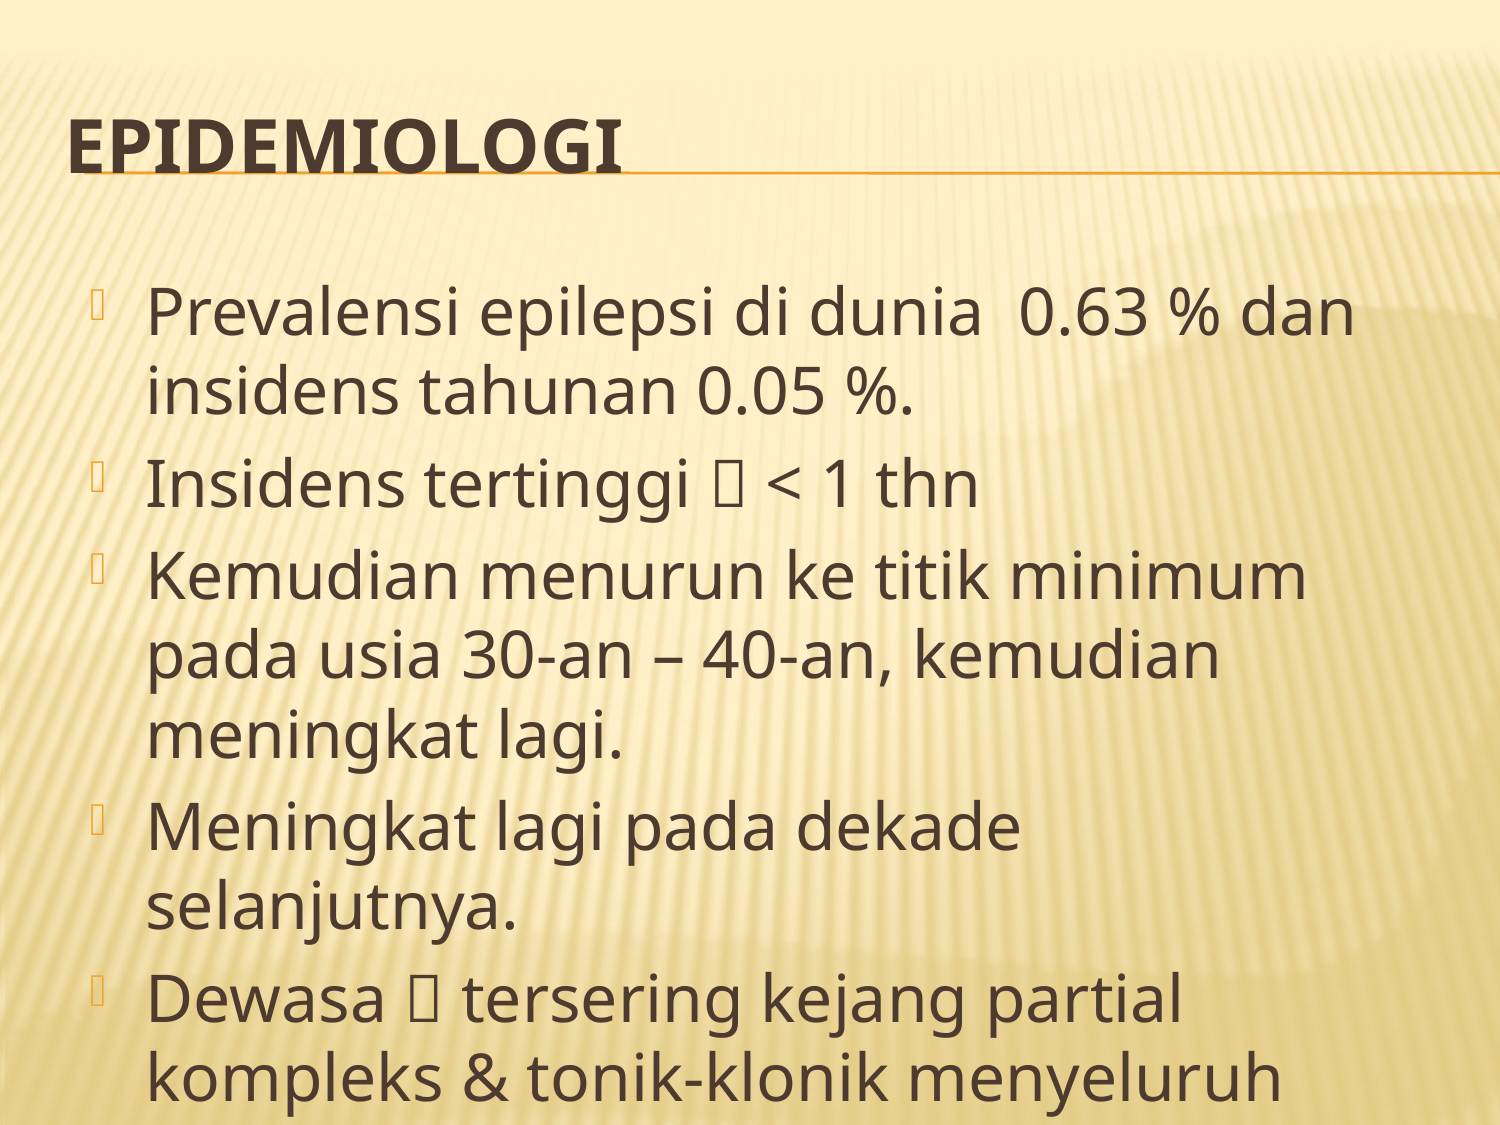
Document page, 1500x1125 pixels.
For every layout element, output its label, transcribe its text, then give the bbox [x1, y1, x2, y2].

title EPIDEMIOLOGI [50, 75, 1475, 213]
list Prevalensi epilepsi di dunia 0.63 % dan insidens tahunan 0.05 %. Insidens tertinggi  < 1 thn Kemudian menurun ke titik minimum pada usia 30-an – 40-an, kemudian meningkat lagi. Meningkat lagi pada dekade selanjutnya. Dewasa  tersering kejang partial kompleks & tonik-klonik menyeluruh [75, 262, 1425, 1125]
